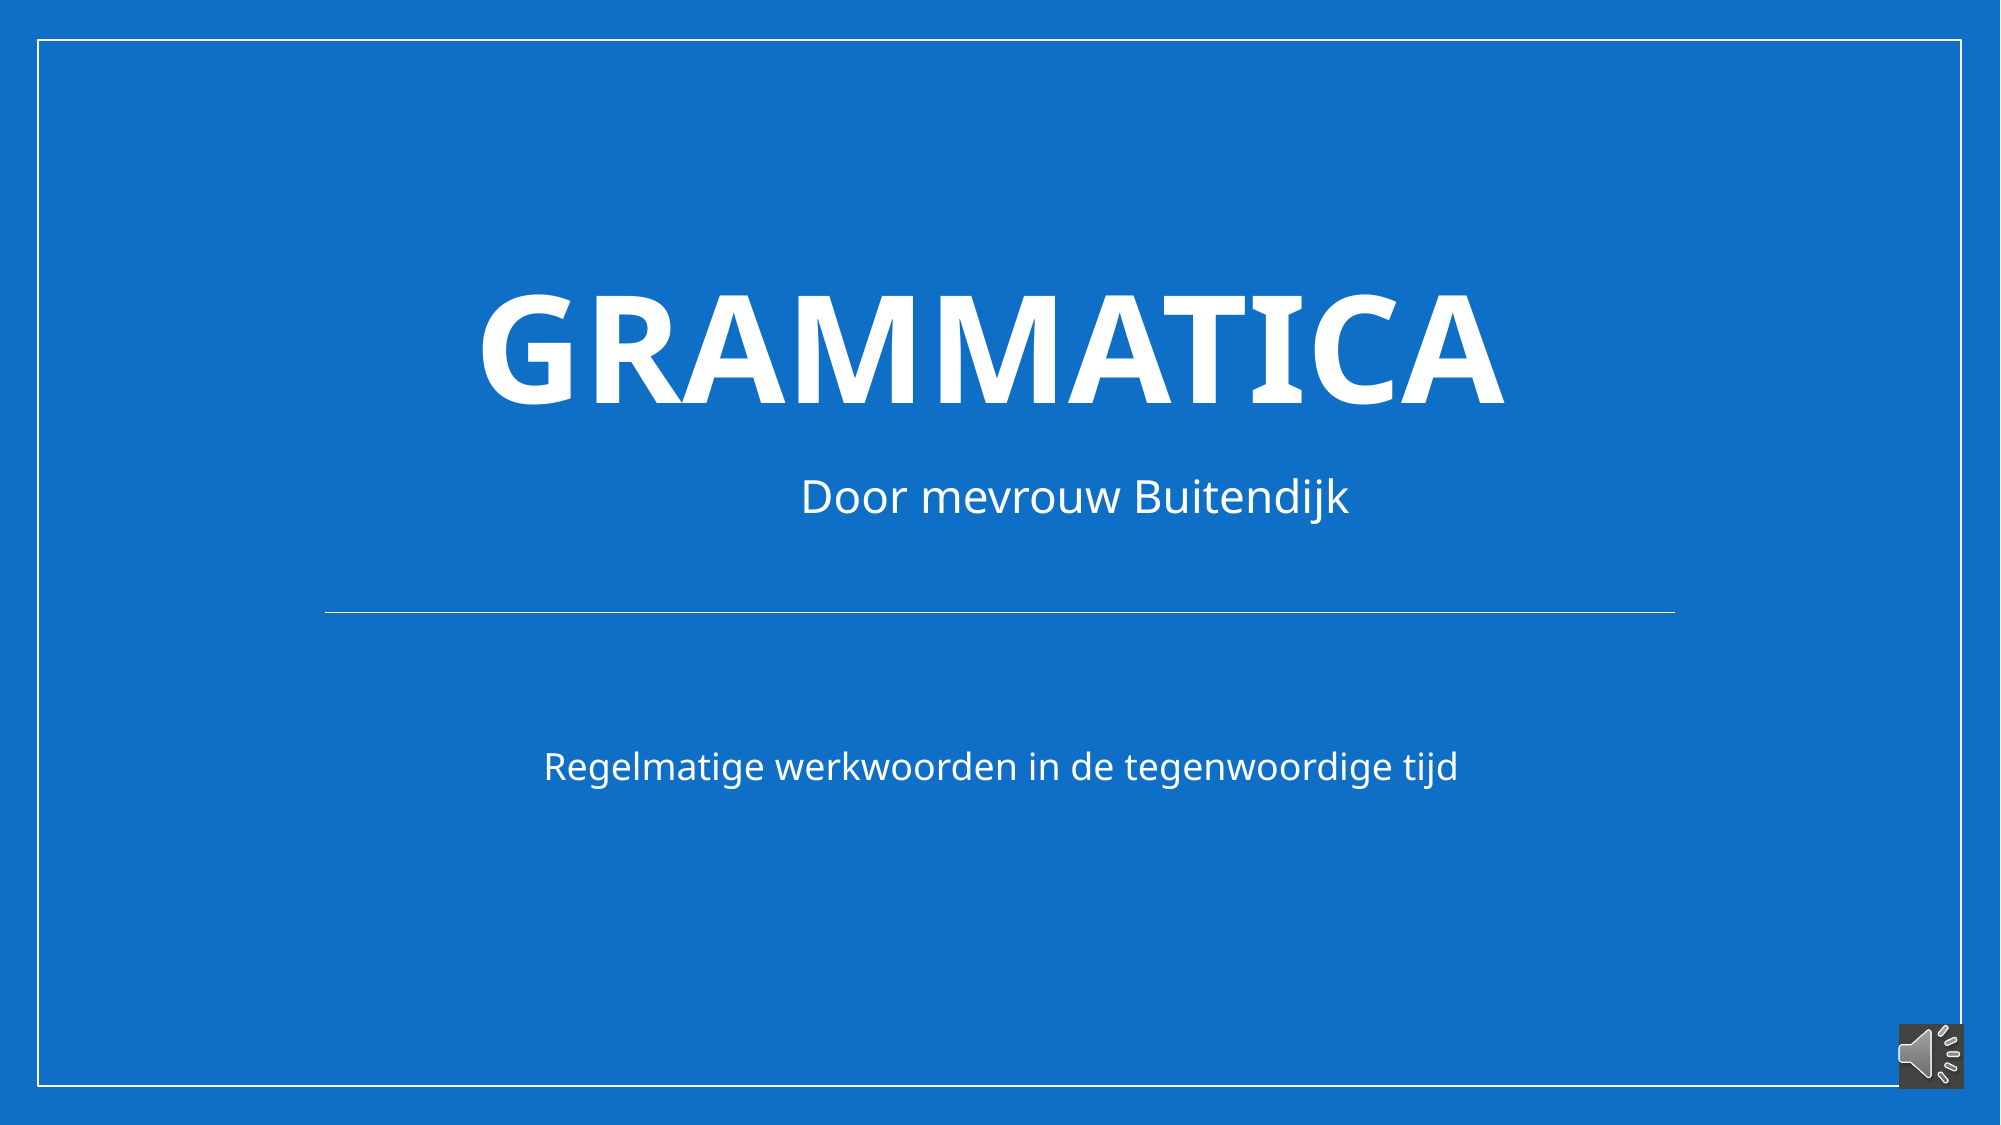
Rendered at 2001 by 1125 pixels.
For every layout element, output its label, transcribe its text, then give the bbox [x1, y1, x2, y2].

picture [1897, 1022, 1965, 1090]
title GRAMMATICA [182, 196, 1818, 442]
text_box Regelmatige werkwoorden in de tegenwoordige tijd [485, 735, 1518, 796]
subtitle Door mevrouw Buitendijk [280, 466, 1720, 694]
